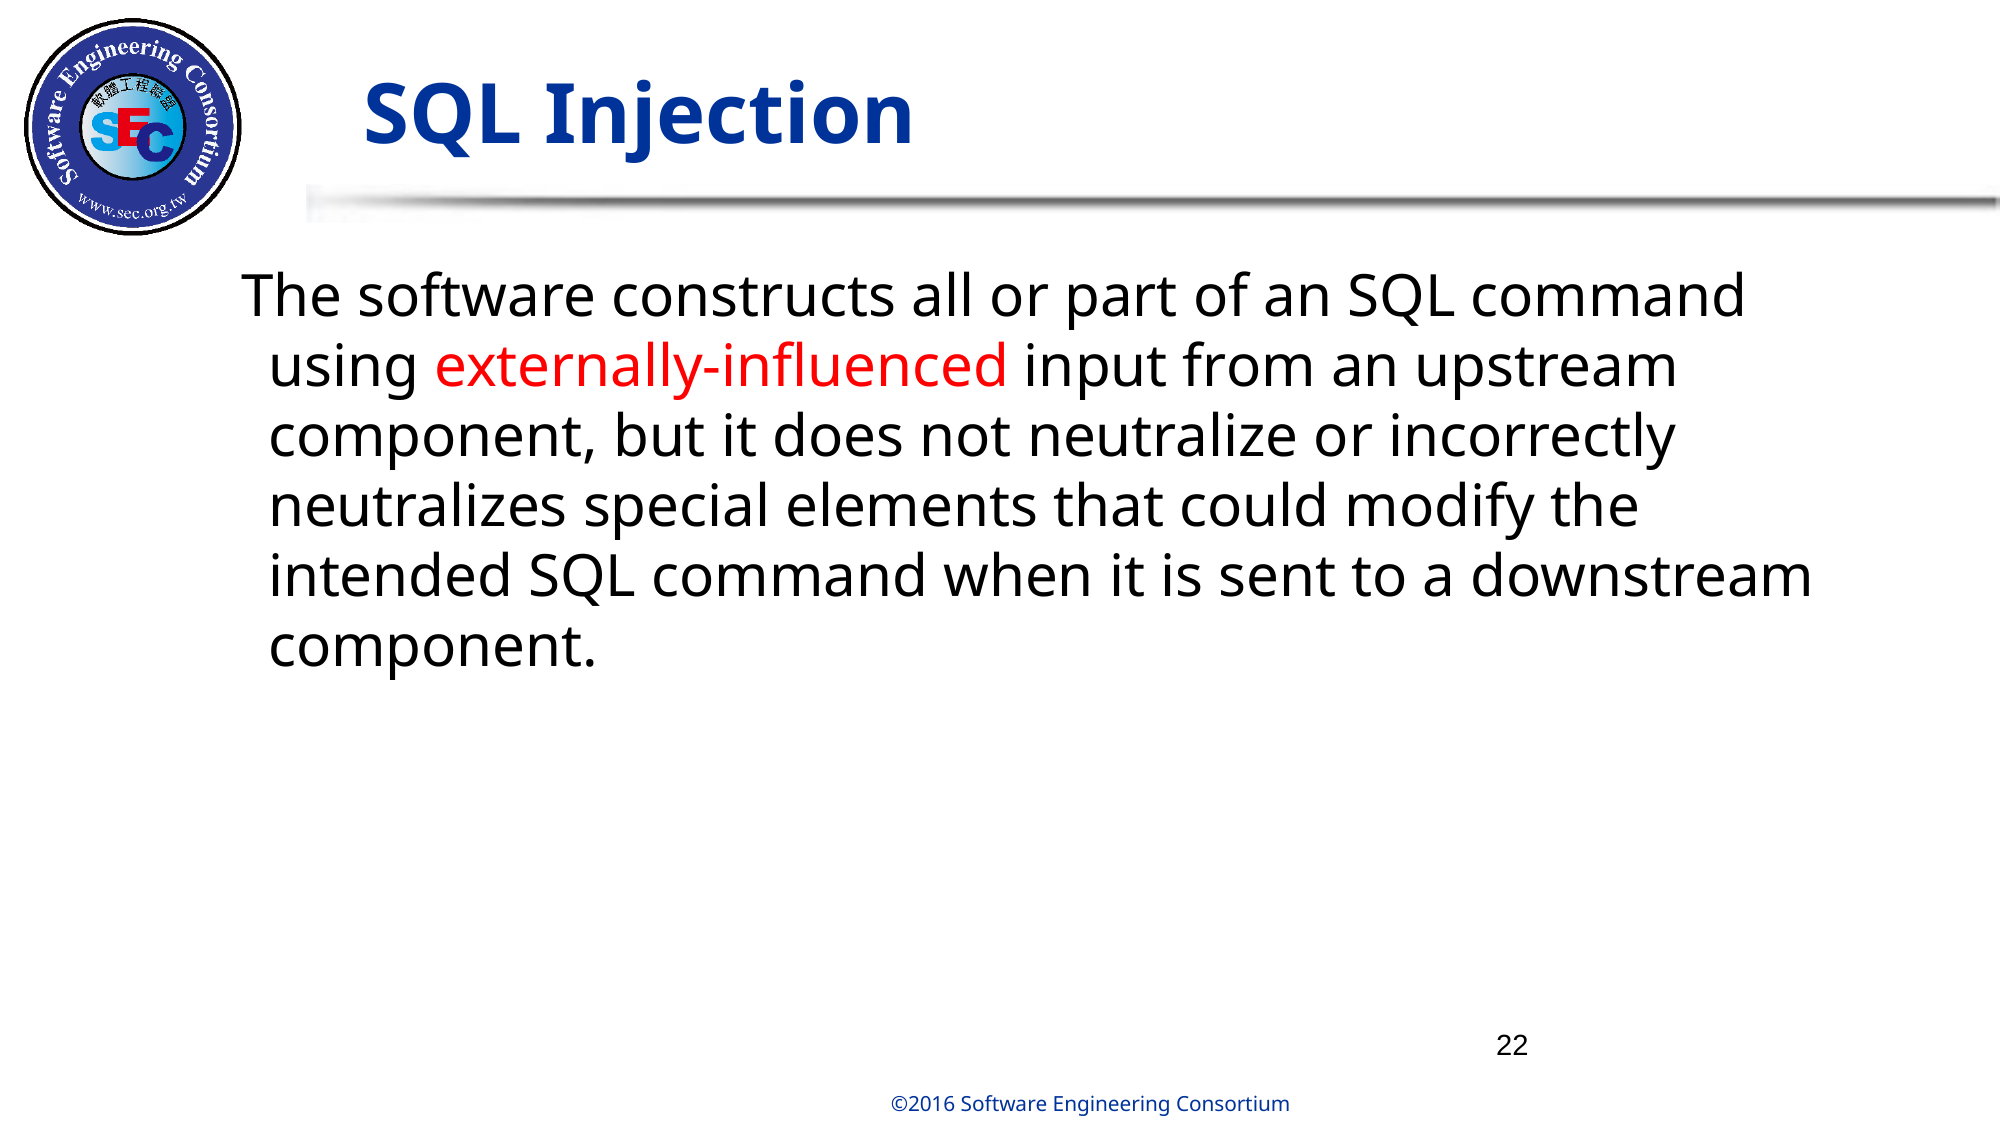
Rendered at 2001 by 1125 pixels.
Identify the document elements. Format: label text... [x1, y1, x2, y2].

picture [0, 0, 265, 259]
title SQL Injection [348, 42, 2000, 179]
list The software constructs all or part of an SQL command using externally-influenced input from an upstream component, but it does not neutralize or incorrectly neutralizes special elements that could modify the intended SQL command when it is sent to a downstream component. [196, 243, 1898, 1000]
slide_number ‹#› [1481, 1019, 1898, 1094]
picture [306, 184, 2000, 223]
